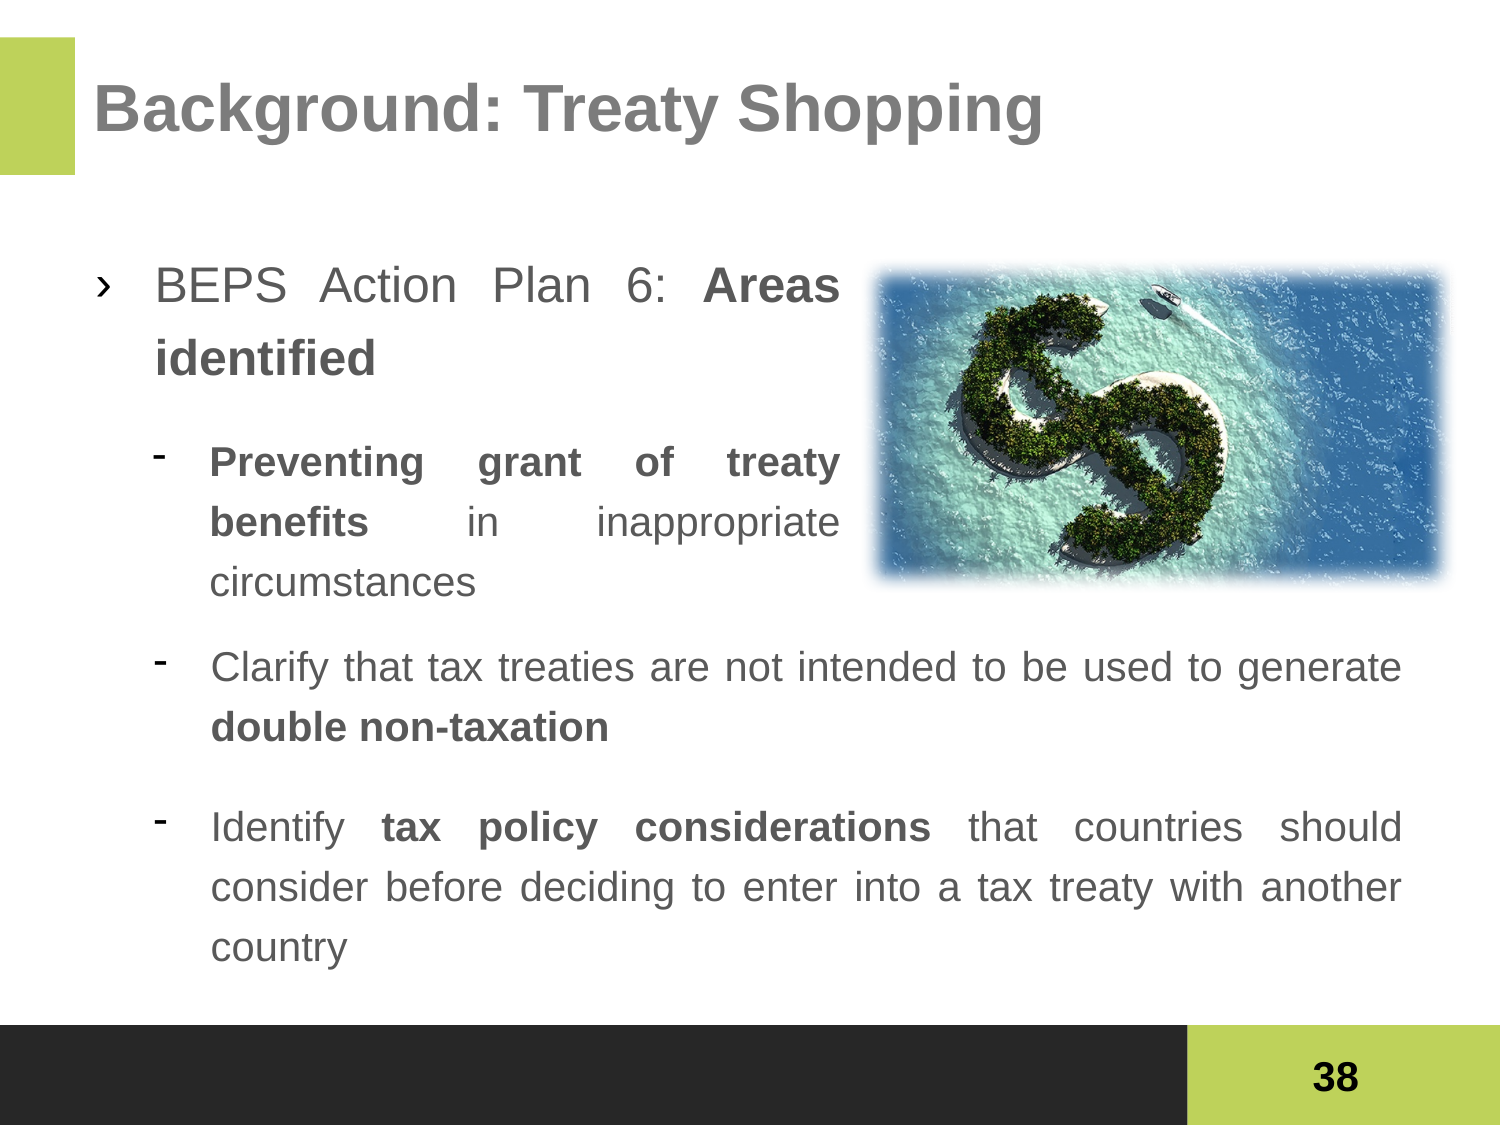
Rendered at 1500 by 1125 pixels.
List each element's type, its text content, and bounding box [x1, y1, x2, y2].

picture [860, 257, 1458, 594]
title Background: Treaty Shopping [0, 37, 1500, 180]
text_box Clarify that tax treaties are not intended to be used to generate double non-taxation Identify tax policy considerations that countries should consider before deciding to enter into a tax treaty with another country [81, 234, 1418, 962]
